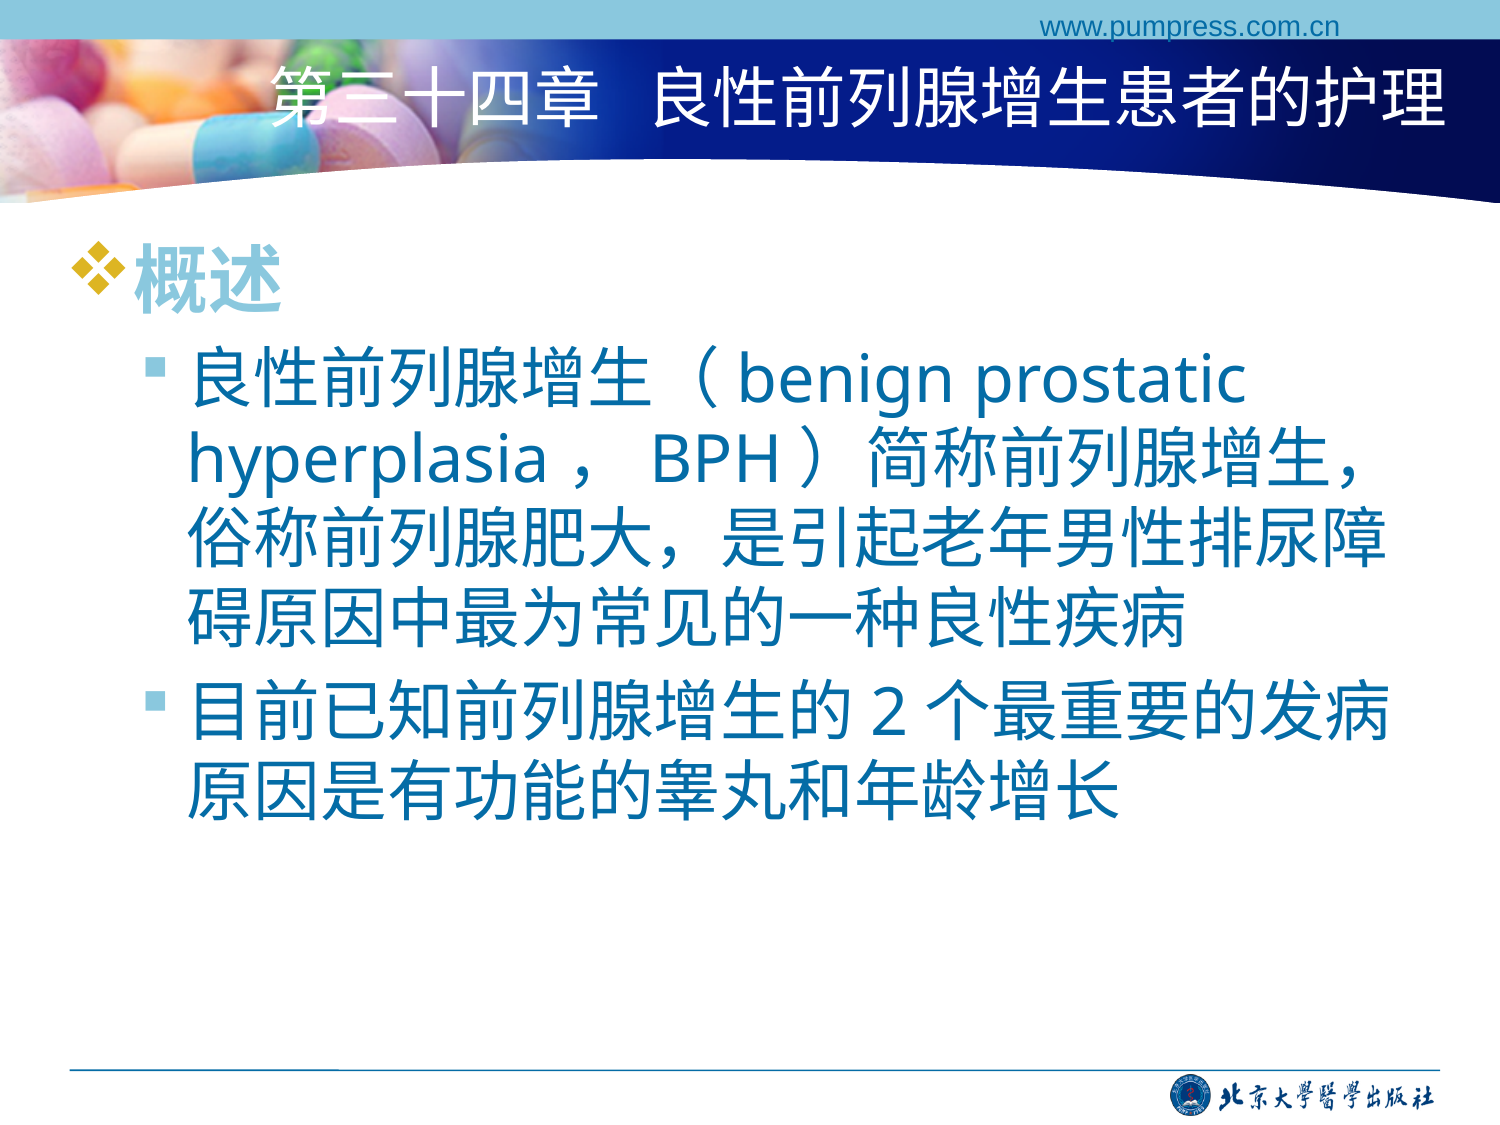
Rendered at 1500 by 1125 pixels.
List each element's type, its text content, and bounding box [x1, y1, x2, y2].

list 概述 良性前列腺增生（benign prostatic hyperplasia，BPH）简称前列腺增生，俗称前列腺肥大，是引起老年男性排尿障碍原因中最为常见的一种良性疾病 目前已知前列腺增生的2个最重要的发病原因是有功能的睾丸和年龄增长 [49, 224, 1463, 1026]
picture [1170, 1074, 1436, 1118]
picture [0, 40, 1500, 203]
title 第三十四章 良性前列腺增生患者的护理 [137, 49, 1463, 143]
slide_number www.pumpress.com.cn [1025, 0, 1463, 38]
